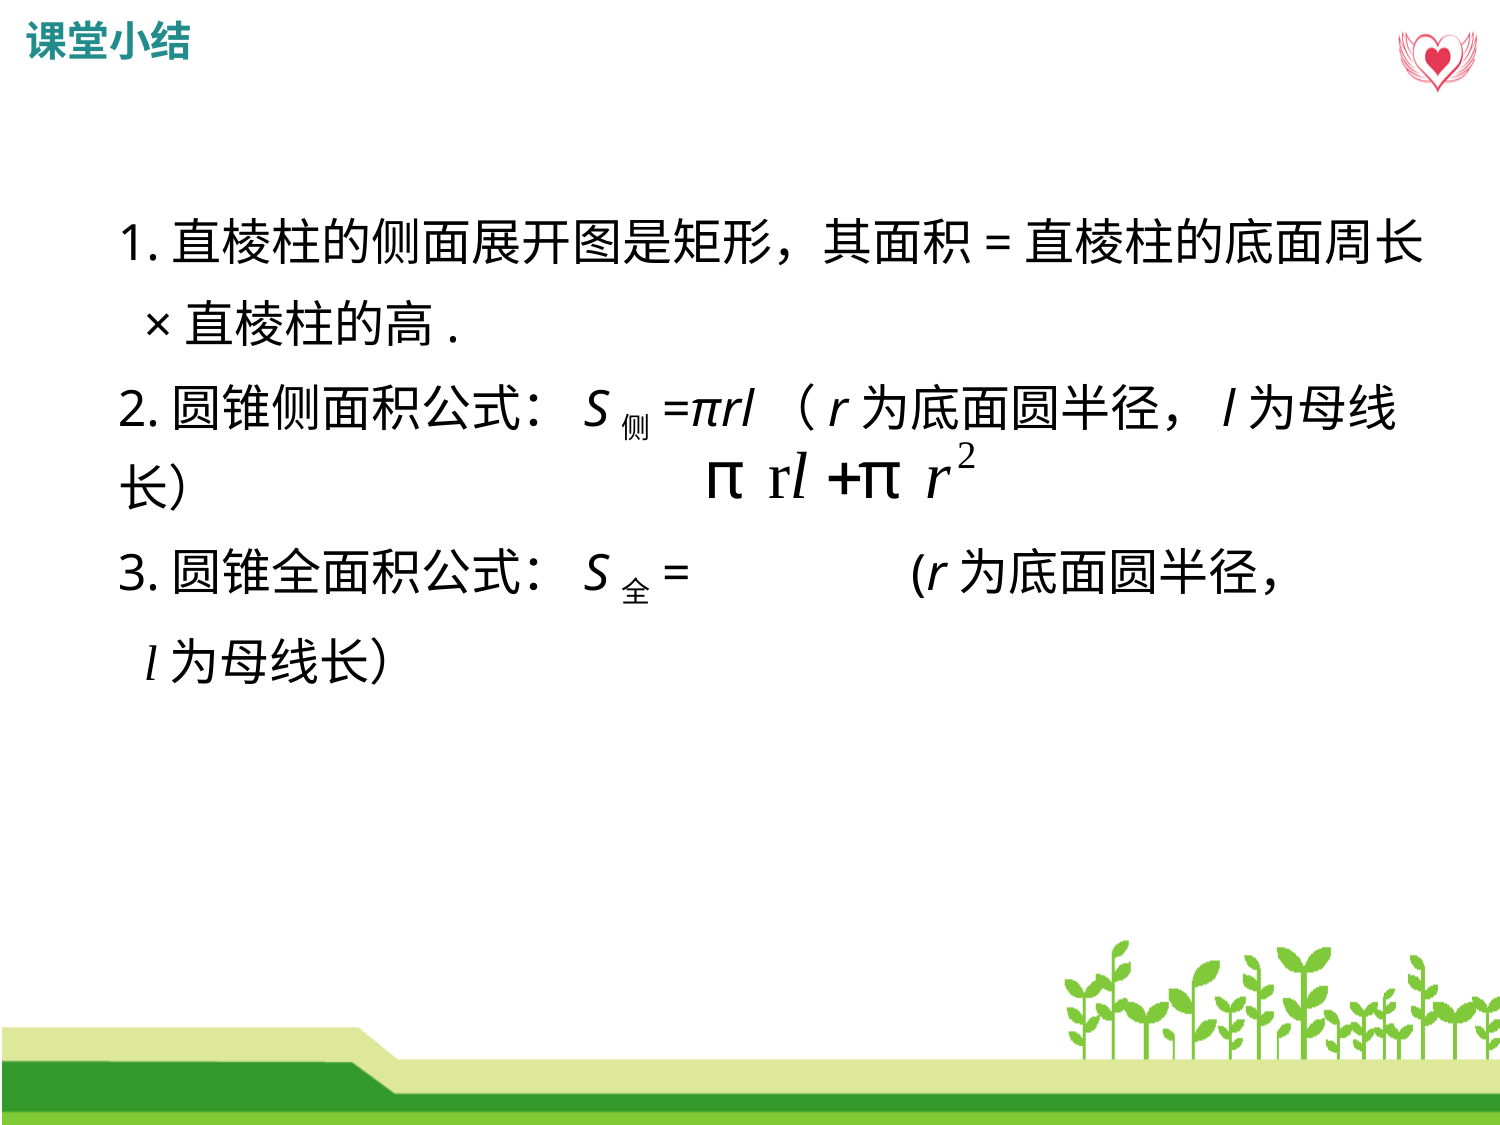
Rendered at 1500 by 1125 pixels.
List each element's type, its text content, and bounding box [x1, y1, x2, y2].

picture [0, 0, 1500, 1125]
list 1.直棱柱的侧面展开图是矩形，其面积=直棱柱的底面周长 ×直棱柱的高. 2.圆锥侧面积公式：S侧=πrl（r为底面圆半径，l为母线长） 3.圆锥全面积公式：S全= (r为底面圆半径， l为母线长） [103, 191, 1454, 934]
text_box 课堂小结 [10, 7, 208, 72]
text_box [709, 426, 987, 516]
